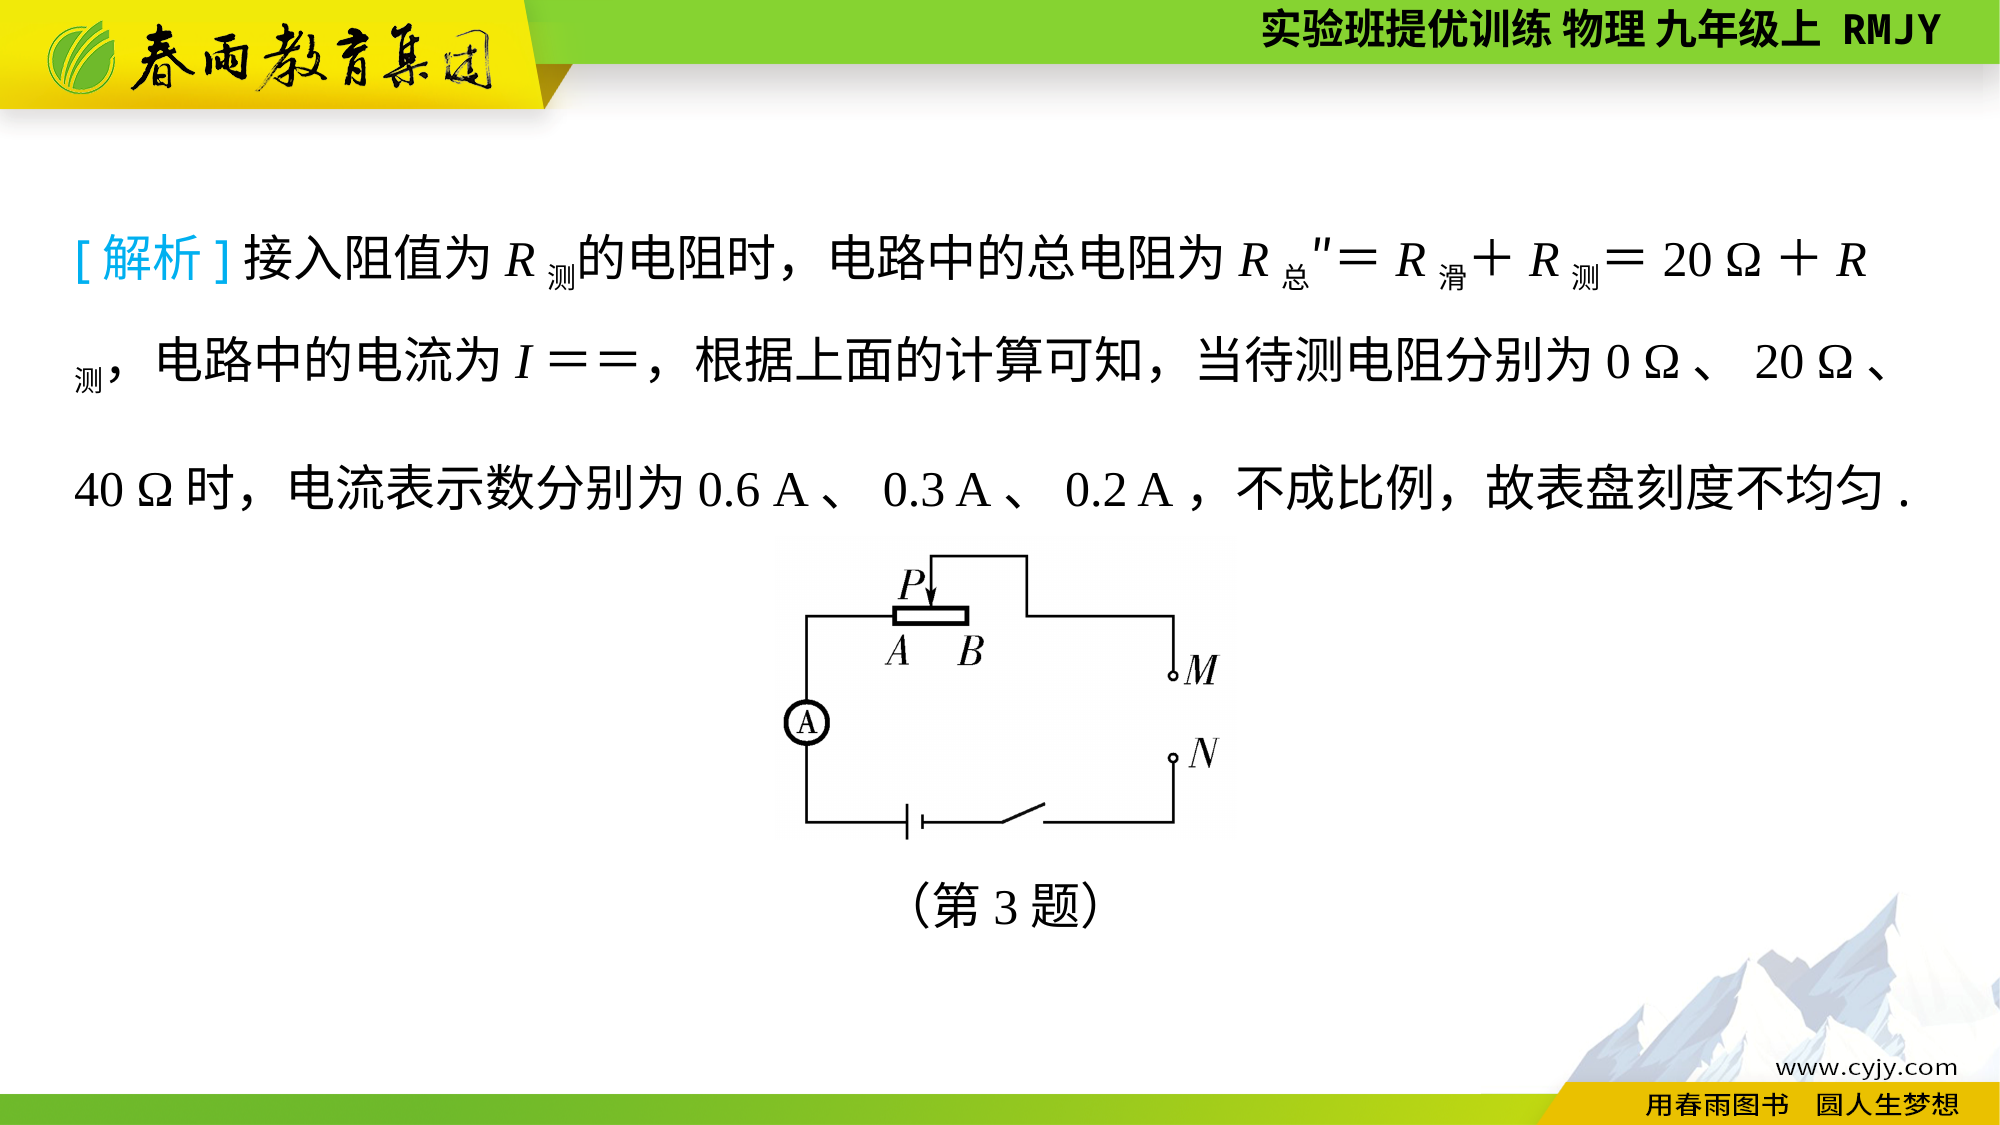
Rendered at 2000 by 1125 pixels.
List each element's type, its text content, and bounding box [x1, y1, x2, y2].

picture [0, 0, 2000, 1125]
text_box （第3题） [866, 849, 1145, 942]
